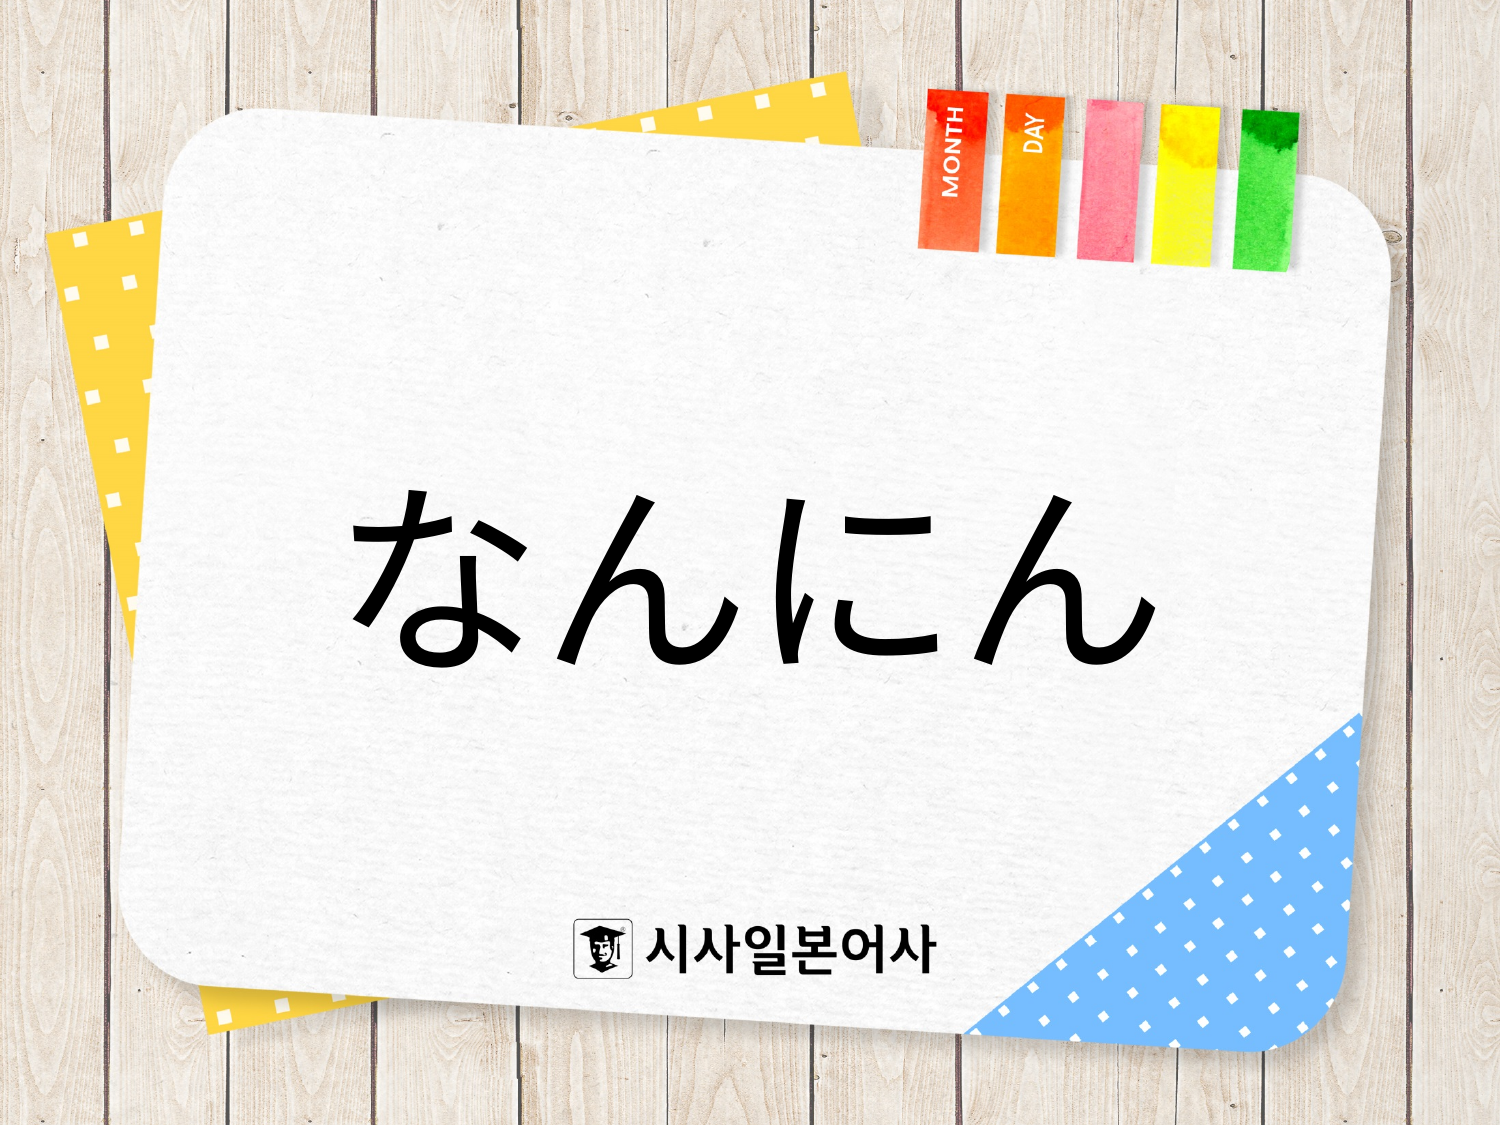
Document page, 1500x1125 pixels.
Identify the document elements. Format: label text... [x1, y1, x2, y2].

picture [0, 0, 1500, 1125]
title なんにん [75, 338, 1425, 811]
